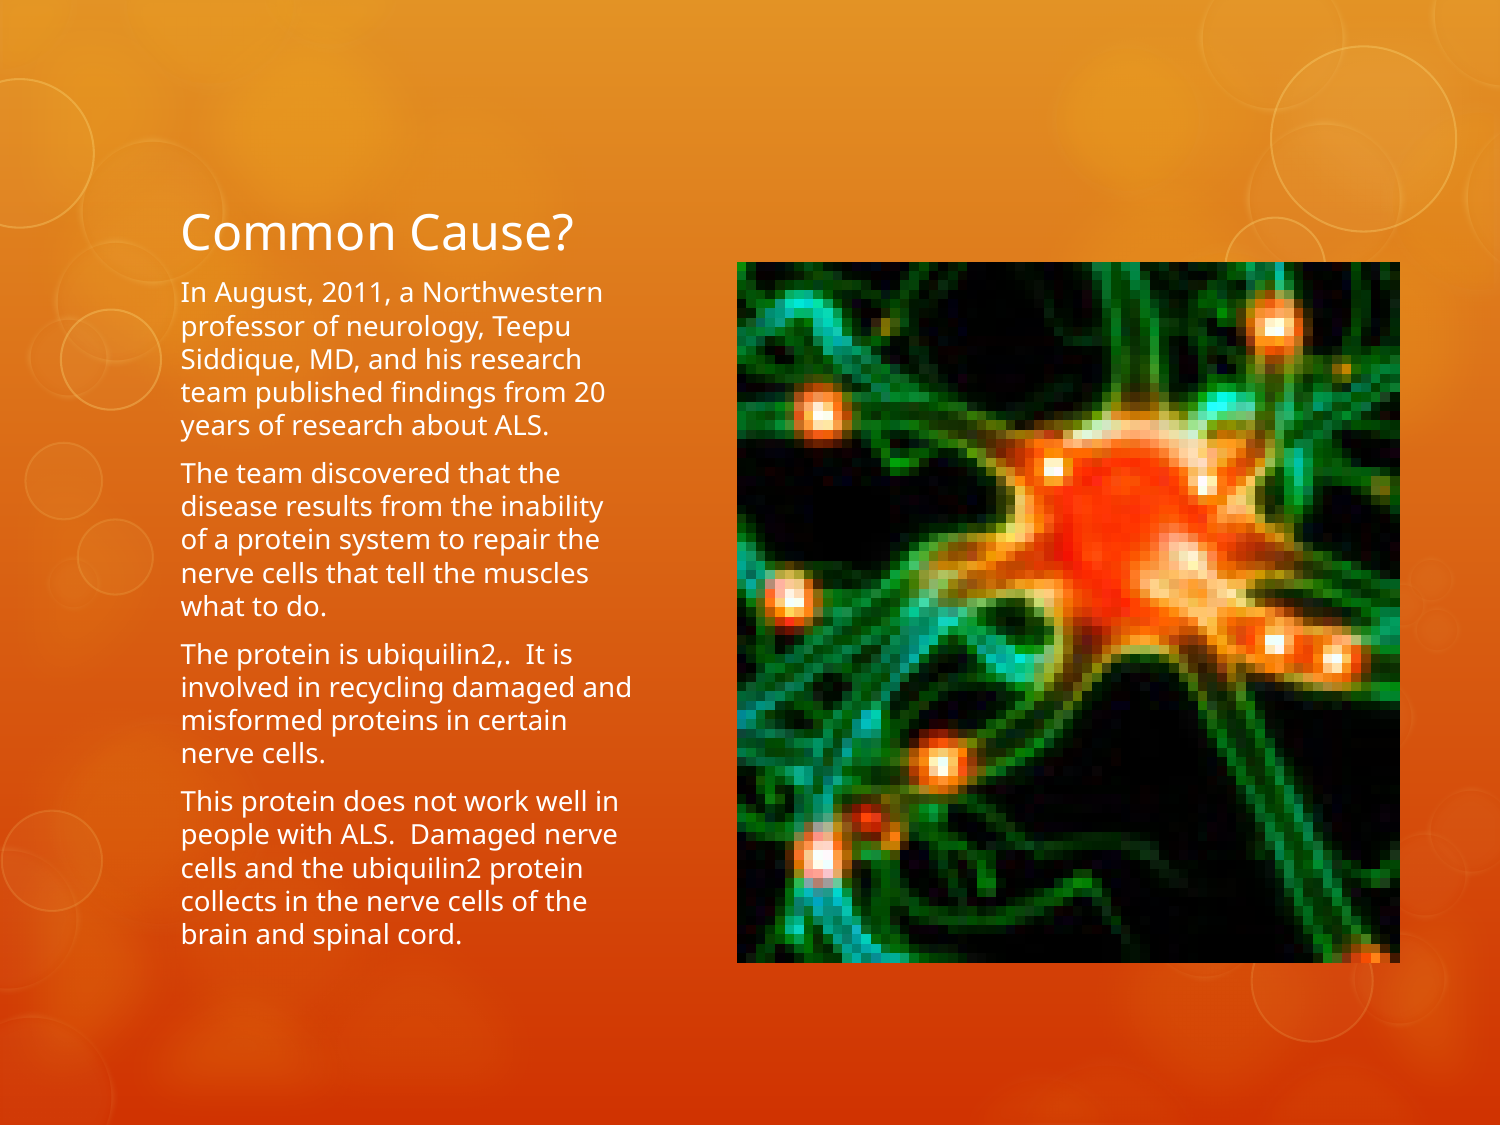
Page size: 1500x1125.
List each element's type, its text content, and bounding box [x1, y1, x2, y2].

list In August, 2011, a Northwestern professor of neurology, Teepu Siddique, MD, and his research team published findings from 20 years of research about ALS. The team discovered that the disease results from the inability of a protein system to repair the nerve cells that tell the muscles what to do. The protein is ubiquilin2,. It is involved in recycling damaged and misformed proteins in certain nerve cells. This protein does not work well in people with ALS. Damaged nerve cells and the ubiquilin2 protein collects in the nerve cells of the brain and spinal cord. [165, 267, 650, 962]
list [736, 261, 1401, 963]
title Common Cause? [165, 73, 650, 267]
